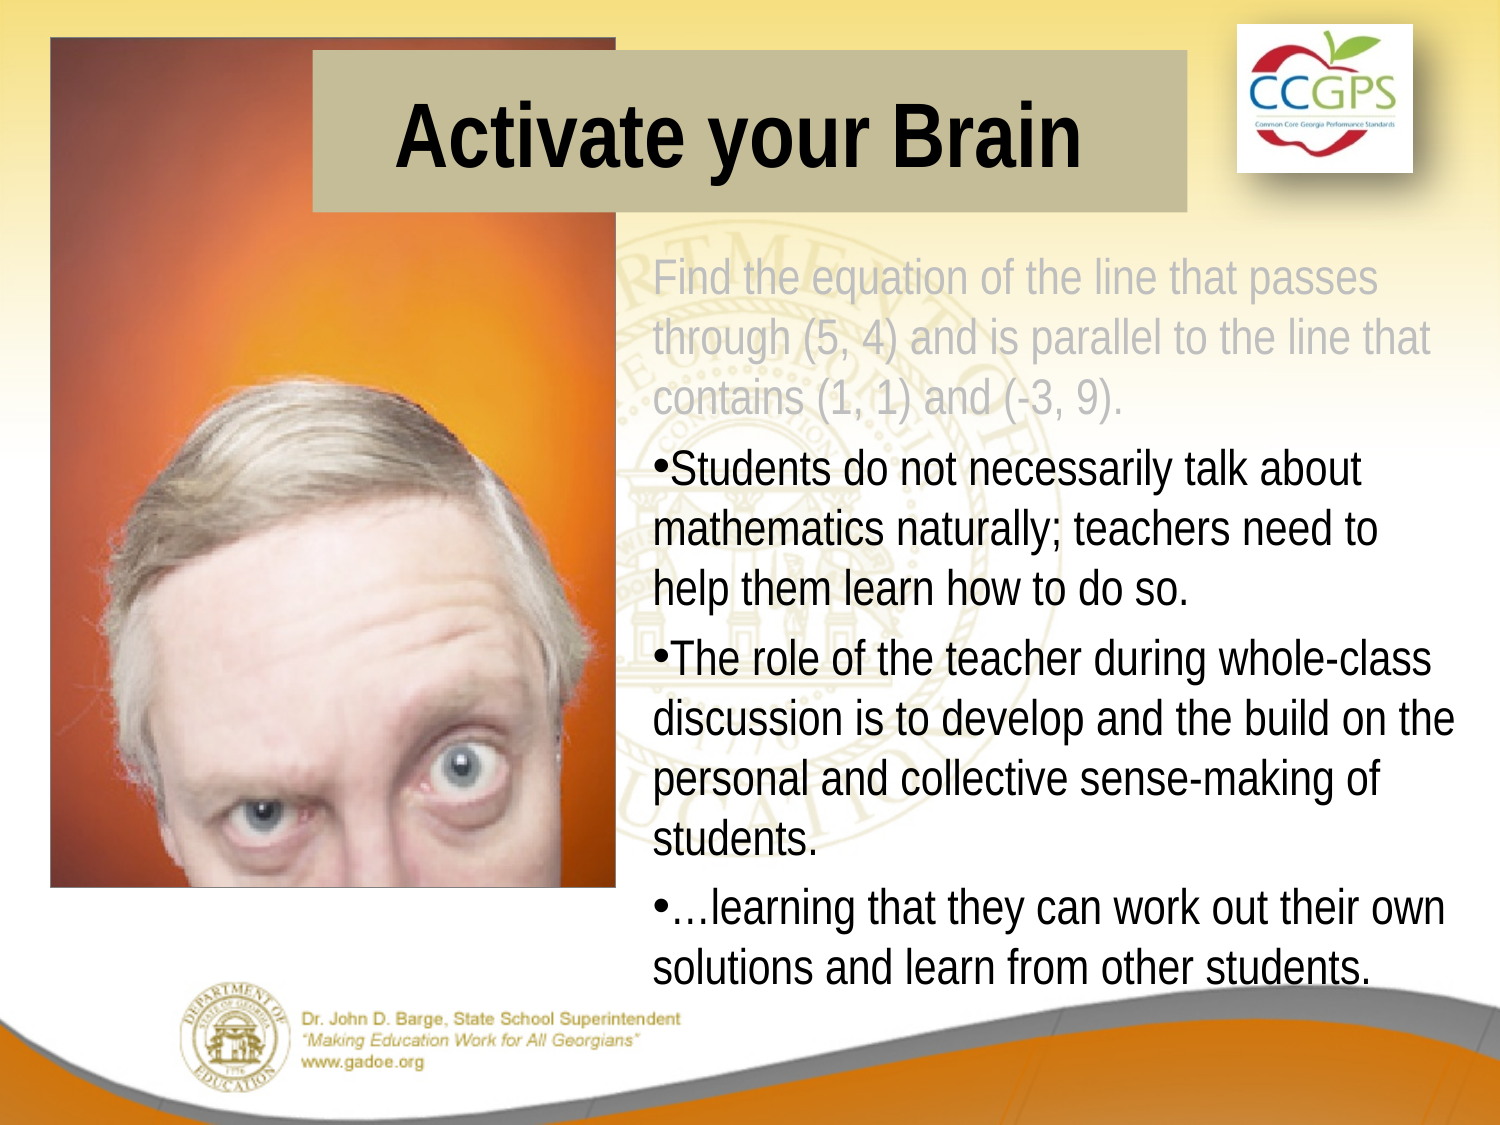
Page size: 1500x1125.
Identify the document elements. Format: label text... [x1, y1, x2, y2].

title Activate your Brain [620, 49, 1188, 213]
picture [0, 0, 1500, 1125]
subtitle Find the equation of the line that passes through (5, 4) and is parallel to the line that contains (1, 1) and (-3, 9). Students do not necessarily talk about mathematics naturally; teachers need to help them learn how to do so. The role of the teacher during whole-class discussion is to develop and the build on the personal and collective sense-making of students. …learning that they can work out their own solutions and learn from other students. [637, 237, 1476, 1038]
